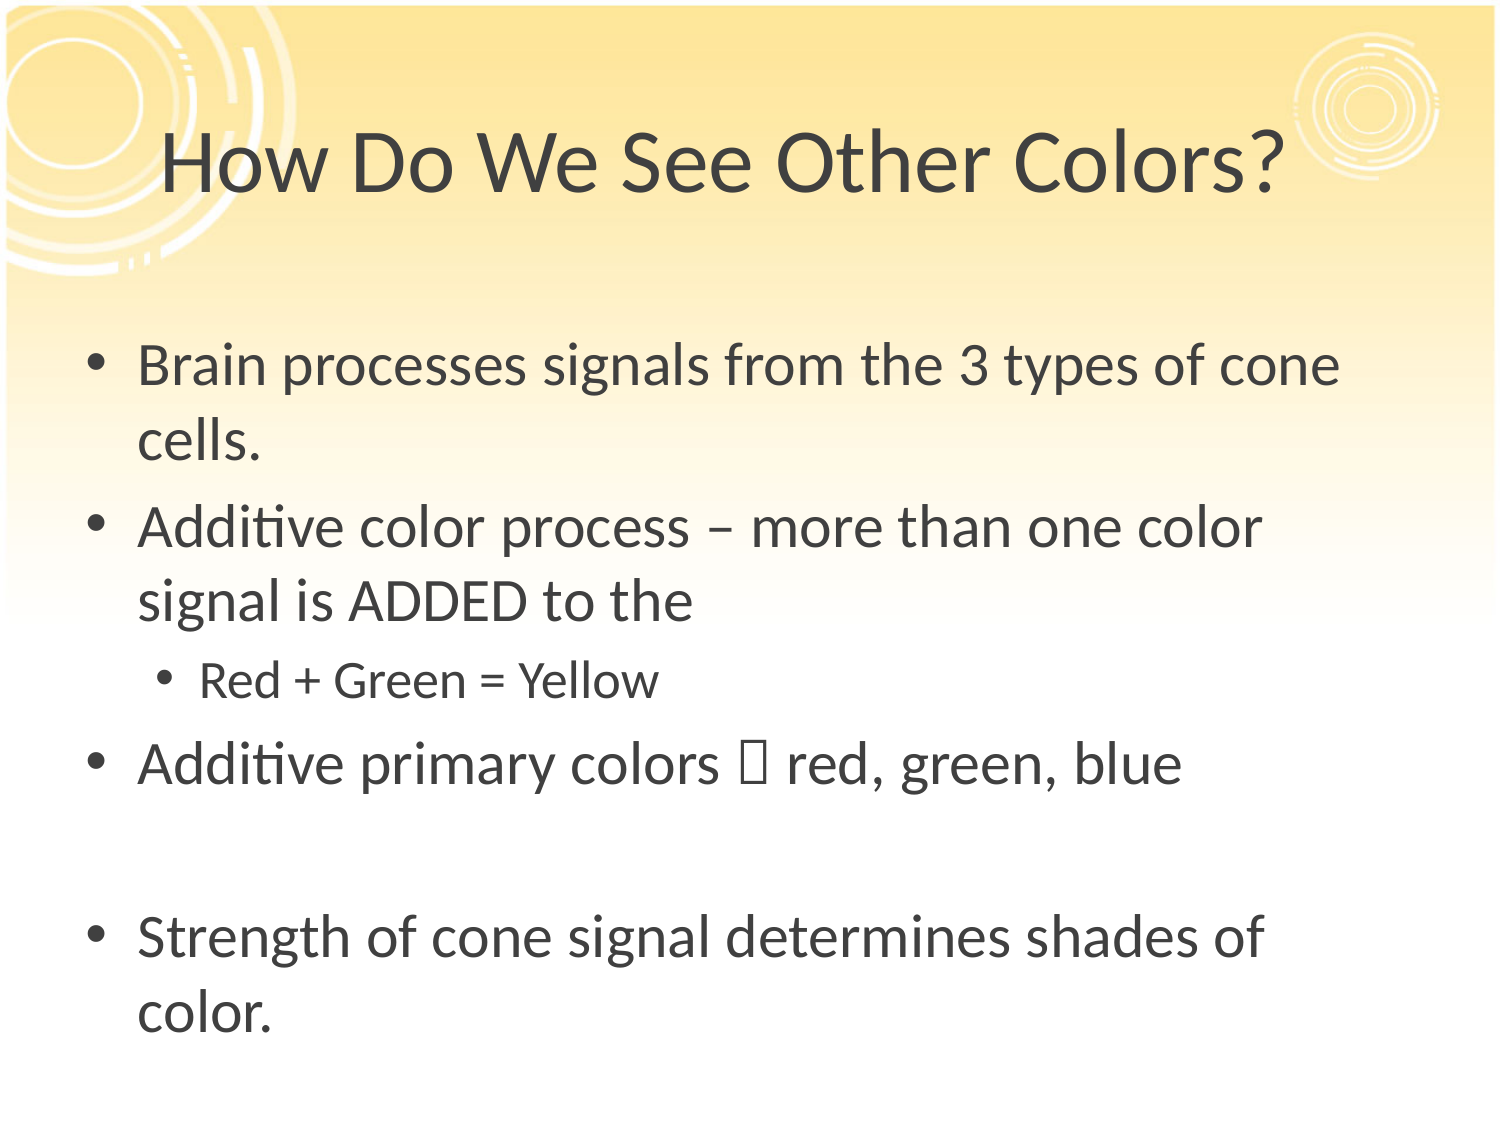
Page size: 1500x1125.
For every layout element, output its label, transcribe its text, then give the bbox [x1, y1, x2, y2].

list Brain processes signals from the 3 types of cone cells. Additive color process – more than one color signal is ADDED to the Red + Green = Yellow Additive primary colors  red, green, blue Strength of cone signal determines shades of color. [70, 316, 1421, 1060]
picture [0, 0, 1500, 1125]
title How Do We See Other Colors? [49, 62, 1401, 251]
